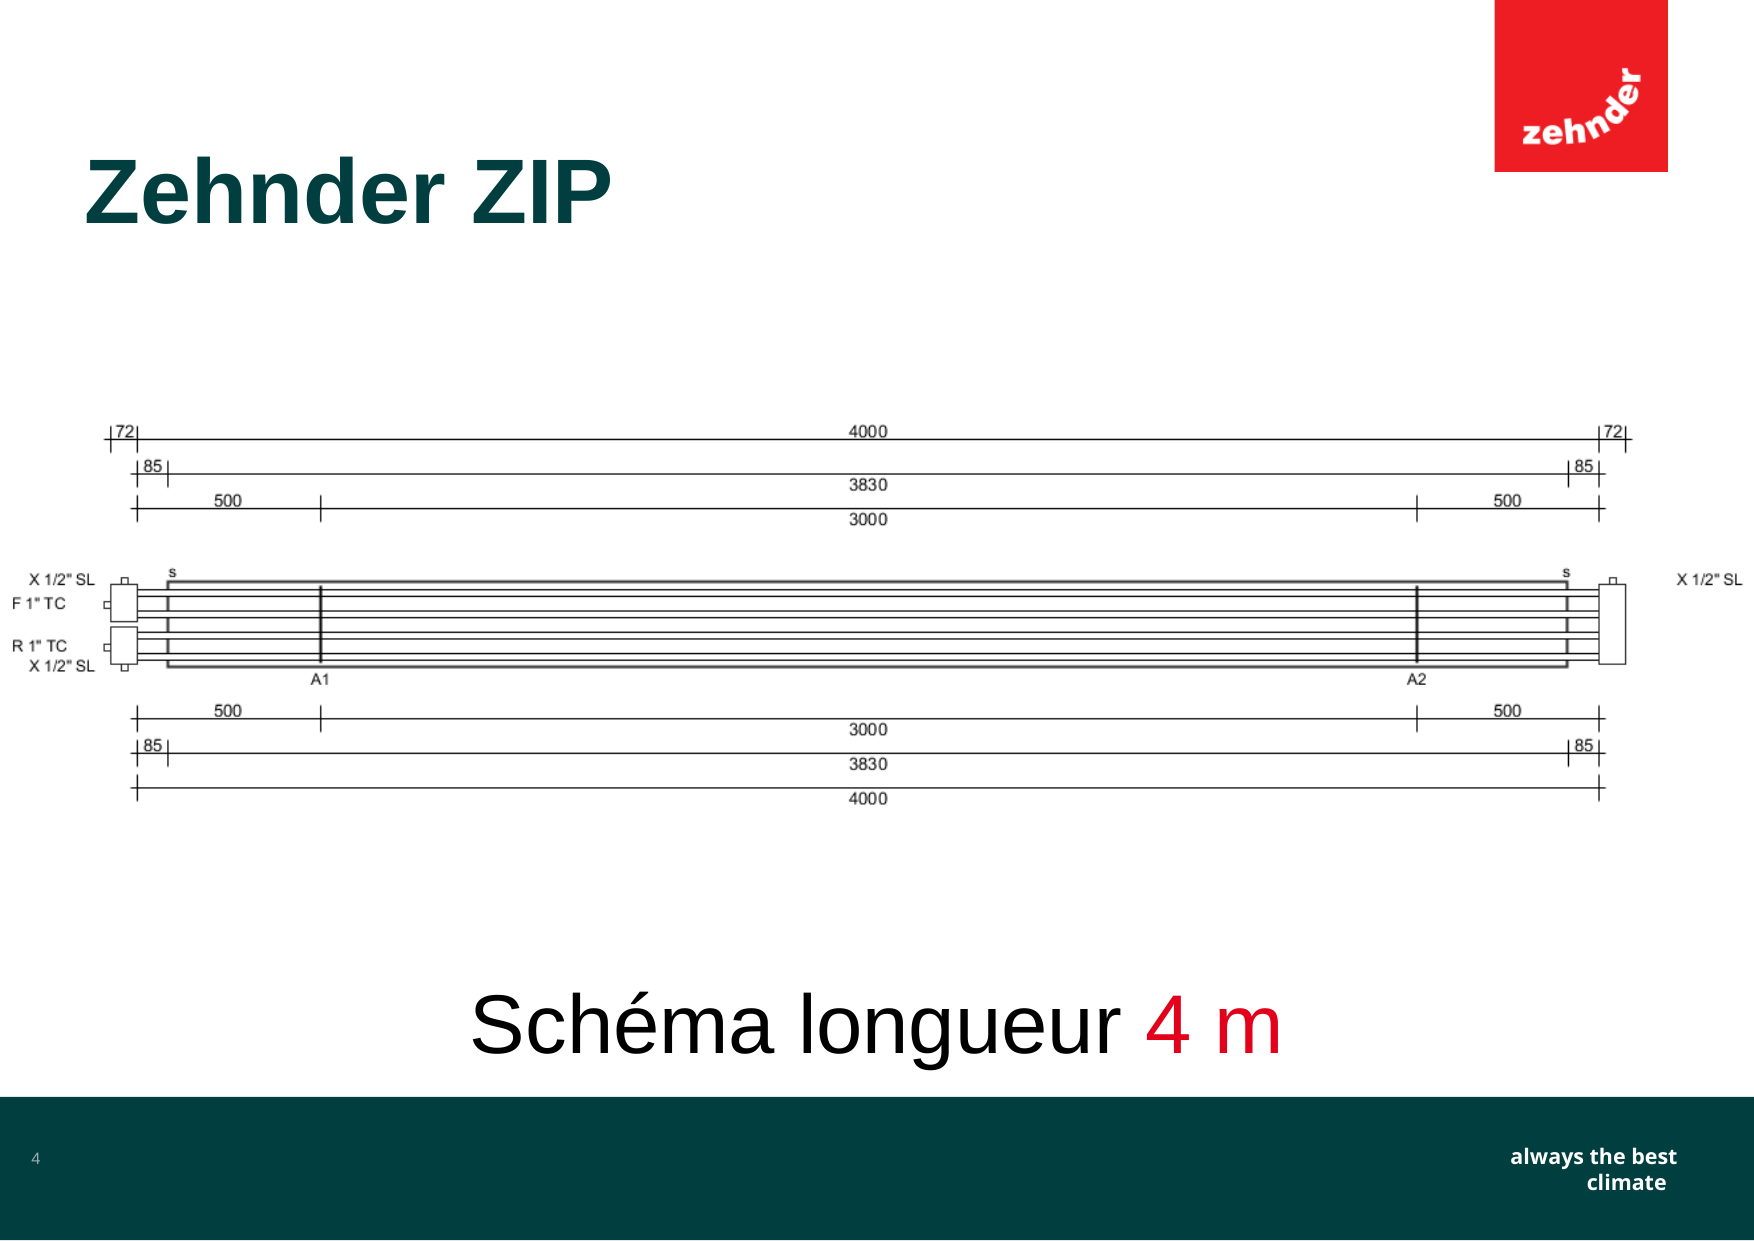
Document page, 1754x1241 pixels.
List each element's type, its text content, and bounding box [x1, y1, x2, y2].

title Zehnder ZIP [70, 136, 1583, 207]
text_box Schéma longueur 4 m [454, 962, 1299, 1078]
picture [0, 415, 1754, 818]
